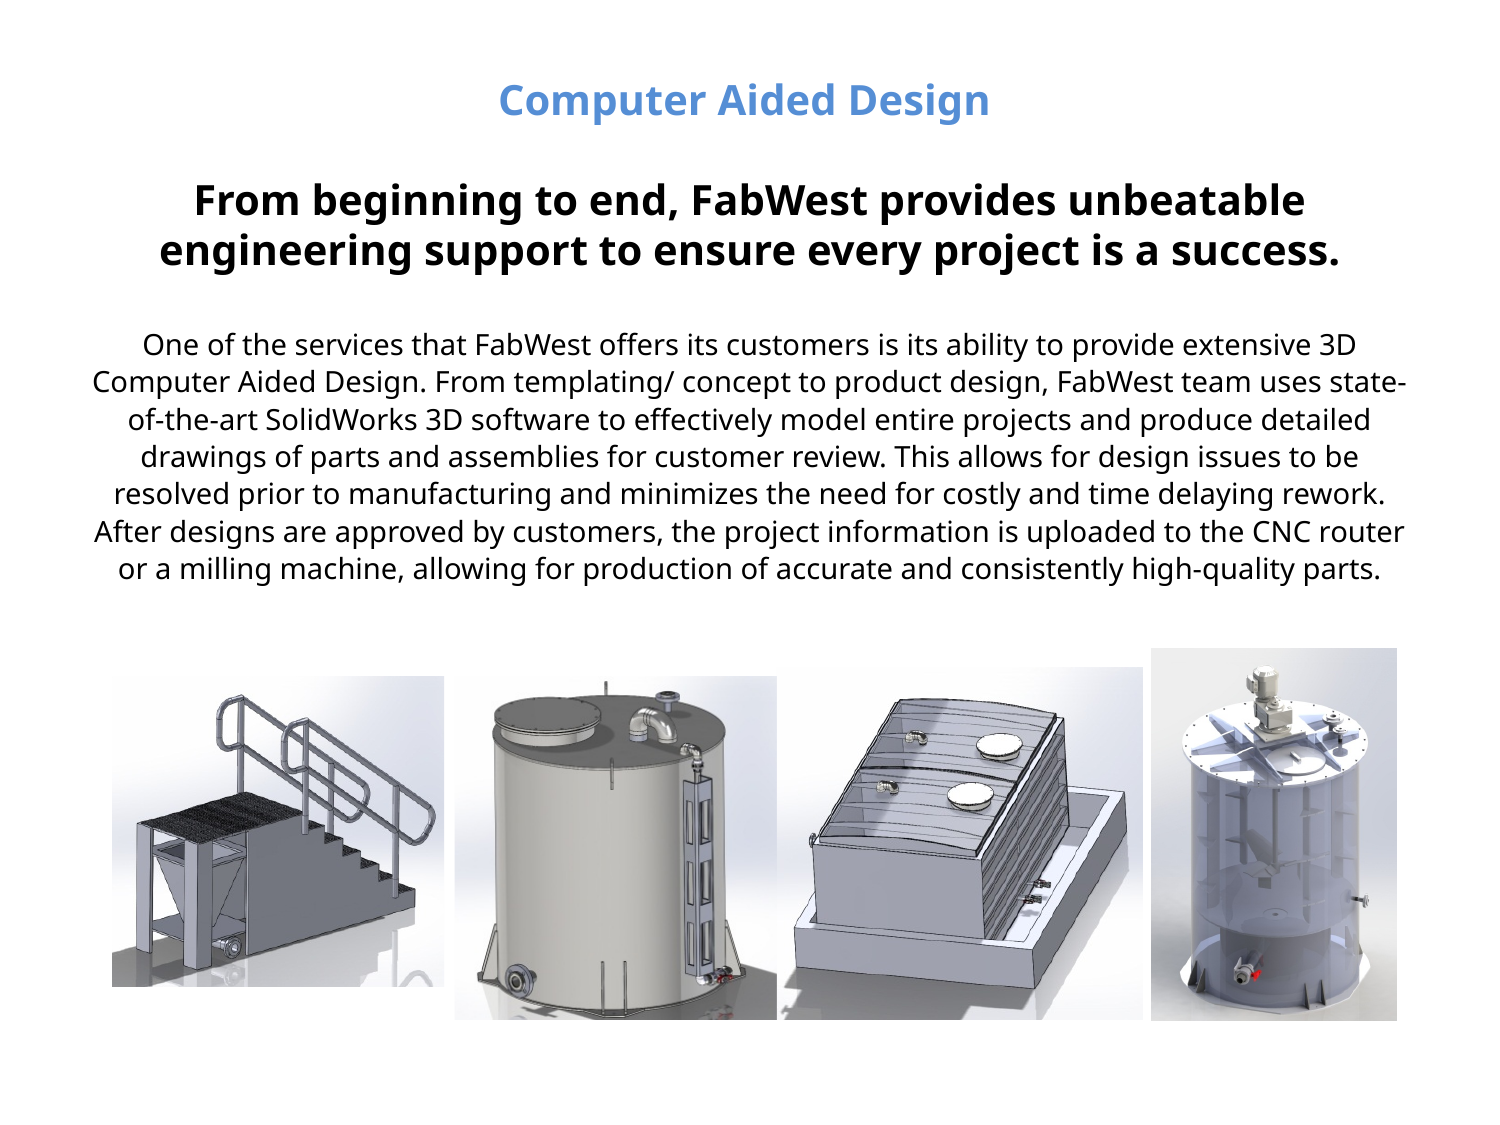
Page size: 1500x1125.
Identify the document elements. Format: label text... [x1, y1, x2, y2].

text_box Computer Aided Design From beginning to end, FabWest provides unbeatable engineering support to ensure every project is a success. One of the services that FabWest offers its customers is its ability to provide extensive 3D Computer Aided Design. From templating/ concept to product design, FabWest team uses state-of-the-art SolidWorks 3D software to effectively model entire projects and produce detailed drawings of parts and assemblies for customer review. This allows for design issues to be resolved prior to manufacturing and minimizes the need for costly and time delaying rework. After designs are approved by customers, the project information is uploaded to the CNC router or a milling machine, allowing for production of accurate and consistently high-quality parts. [70, 66, 1430, 593]
picture [454, 667, 1144, 1021]
picture [111, 675, 445, 988]
picture [1151, 648, 1397, 1022]
